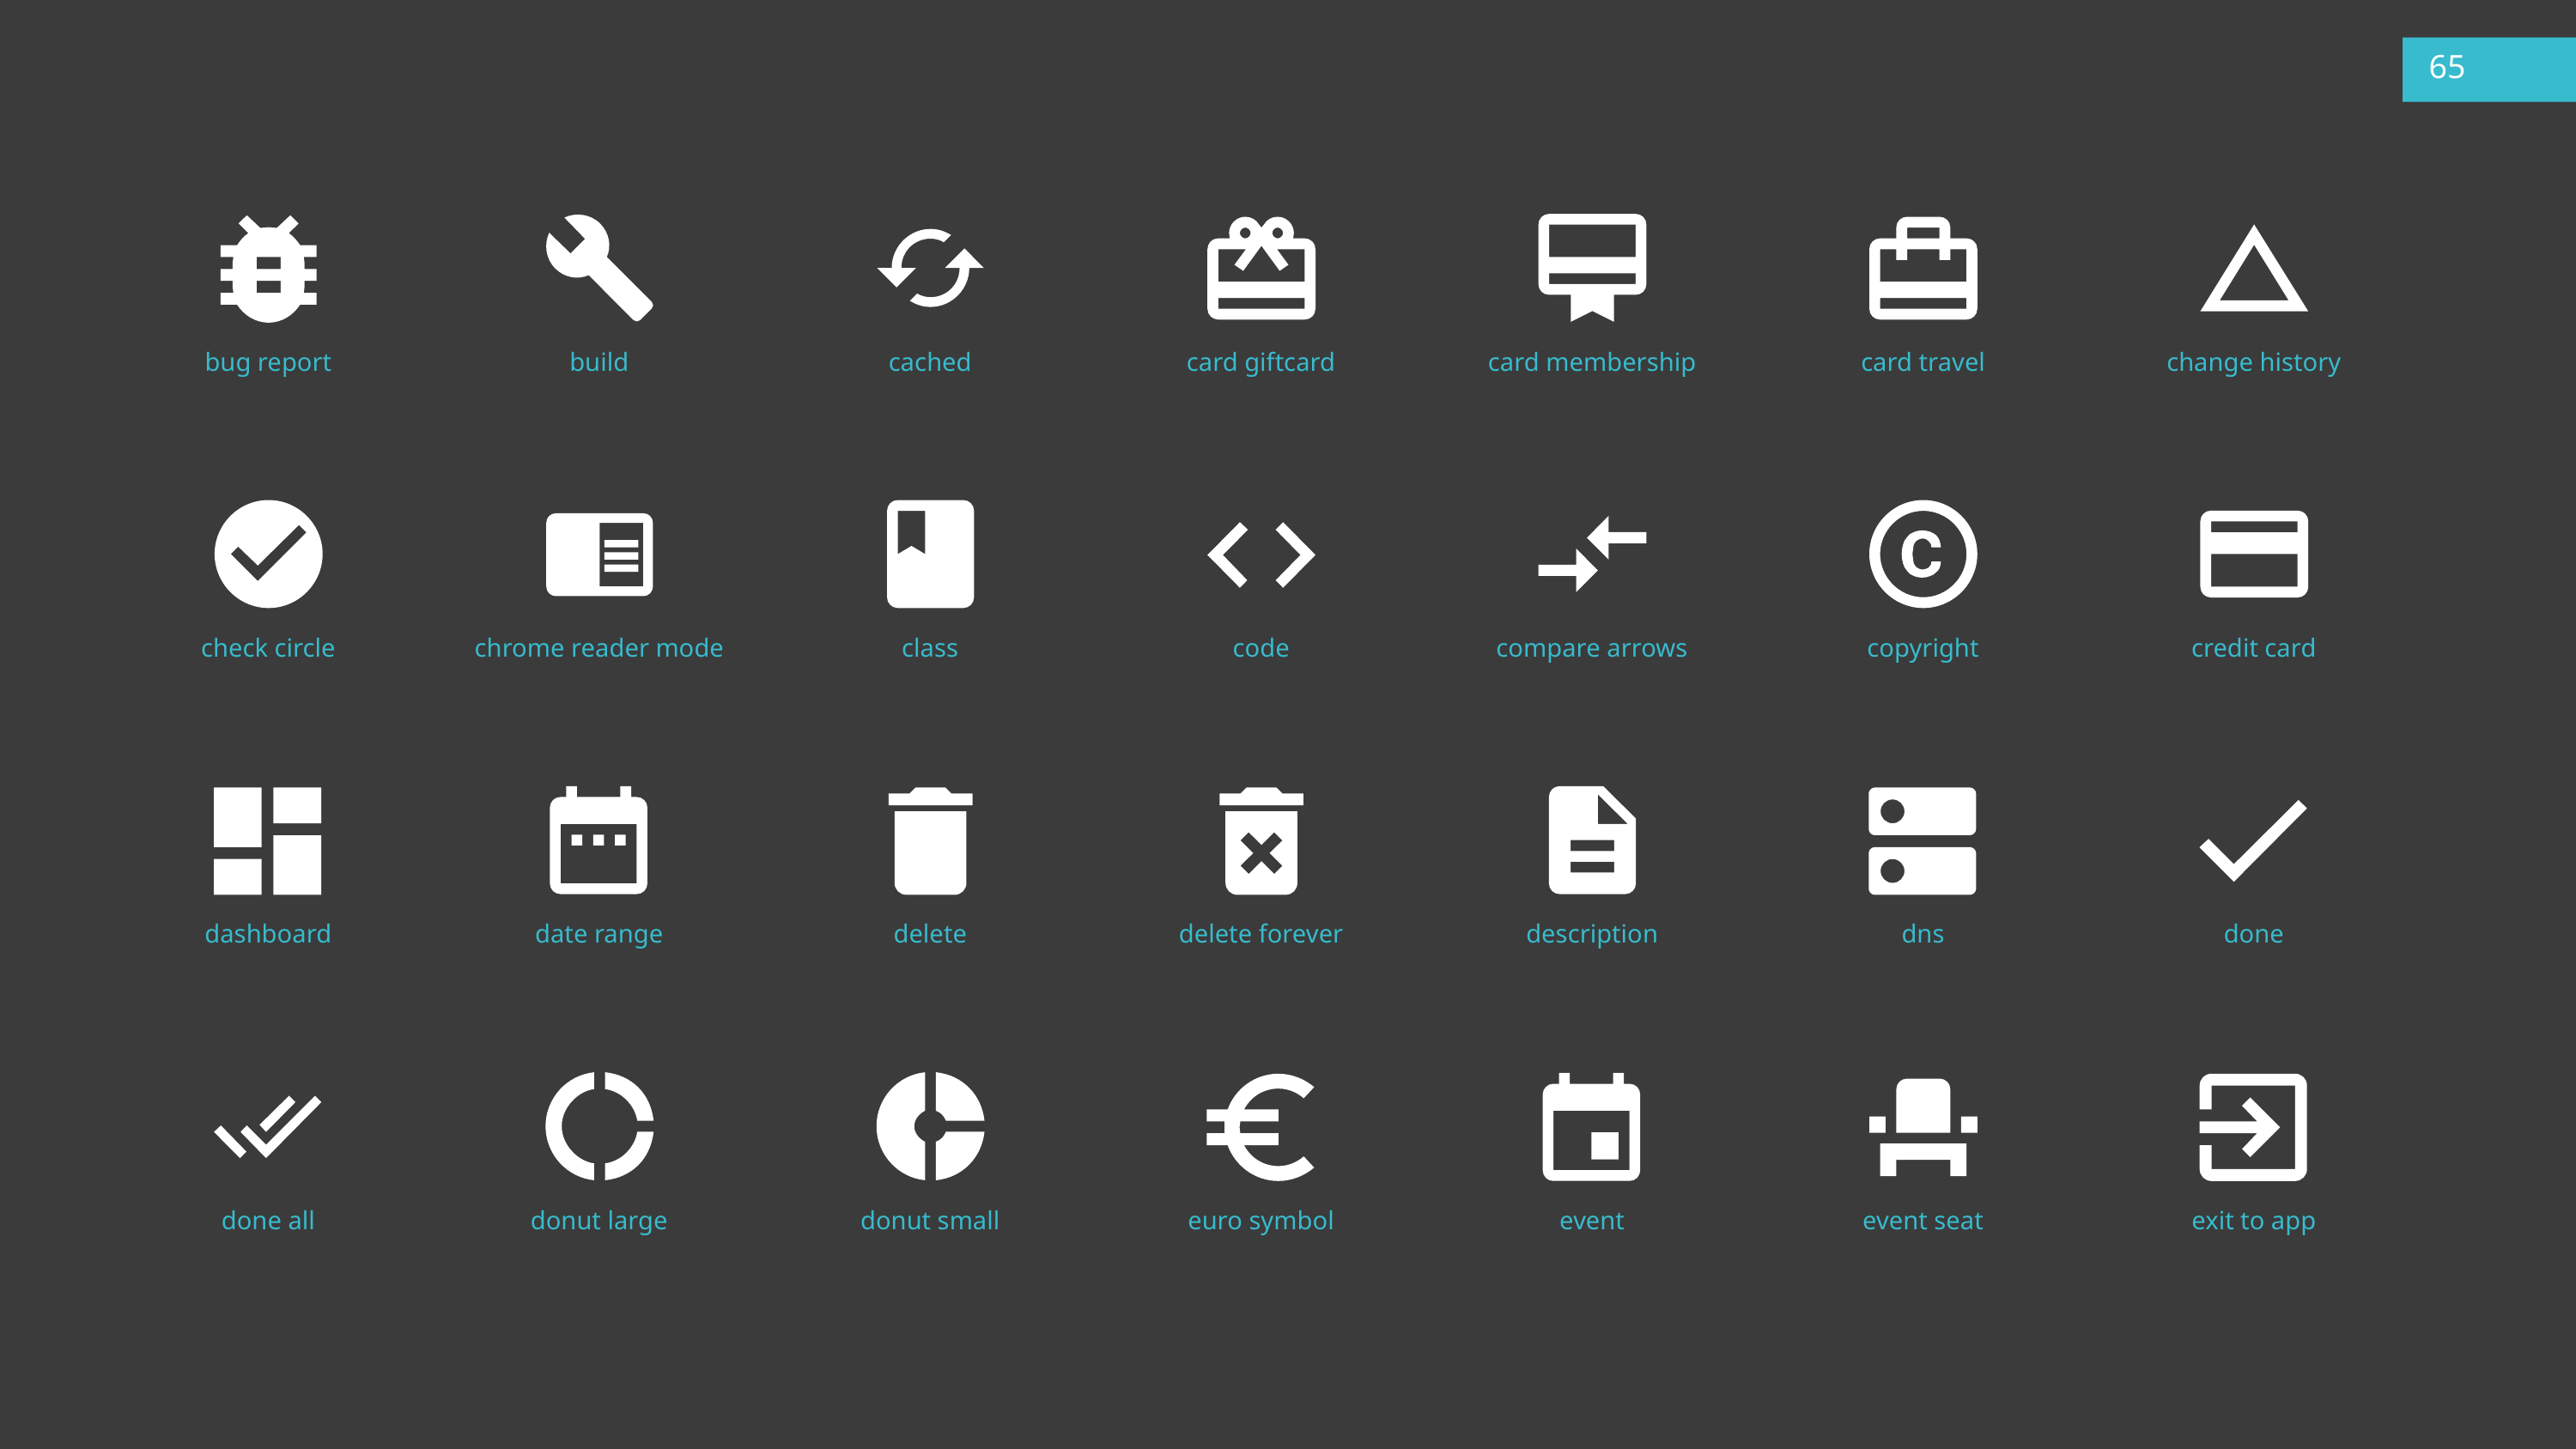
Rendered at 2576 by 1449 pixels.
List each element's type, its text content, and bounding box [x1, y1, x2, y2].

text_box [1542, 1072, 1641, 1181]
text_box [935, 1131, 985, 1180]
text_box [888, 787, 973, 806]
text_box check circle [89, 626, 420, 669]
text_box [2199, 799, 2307, 882]
text_box [1275, 522, 1316, 588]
text_box exit to app [2075, 1197, 2433, 1241]
text_box done all [89, 1197, 420, 1241]
text_box [546, 214, 653, 322]
text_box done [2075, 912, 2433, 955]
text_box description [1413, 912, 1744, 955]
text_box build [420, 339, 750, 383]
text_box euro symbol [1082, 1197, 1413, 1241]
text_box delete [750, 912, 1082, 955]
text_box [935, 1072, 985, 1121]
text_box [273, 787, 322, 824]
text_box donut small [750, 1197, 1082, 1241]
text_box [1869, 500, 1978, 609]
text_box [214, 858, 262, 895]
text_box [214, 500, 323, 609]
text_box [1880, 1143, 1967, 1177]
text_box event seat [1744, 1197, 2075, 1241]
text_box [909, 248, 984, 307]
text_box [2200, 510, 2309, 598]
text_box [1868, 787, 1977, 835]
text_box [273, 835, 322, 895]
text_box [1219, 787, 1303, 806]
text_box card giftcard [1082, 339, 1413, 383]
text_box chrome reader mode [420, 626, 750, 669]
text_box dns [1744, 912, 2075, 955]
text_box [550, 785, 647, 894]
text_box [2200, 224, 2309, 312]
text_box [605, 1131, 654, 1180]
text_box cached [750, 339, 1082, 383]
text_box bug report [89, 339, 420, 383]
text_box [1548, 785, 1637, 894]
text_box [214, 1125, 246, 1159]
text_box [545, 1072, 594, 1180]
text_box copyright [1744, 626, 2075, 669]
text_box [1207, 522, 1249, 588]
text_box [1868, 846, 1977, 895]
text_box [887, 500, 975, 609]
text_box [1896, 1078, 1951, 1133]
text_box class [750, 626, 1082, 669]
text_box [894, 811, 967, 895]
text_box [1869, 216, 1978, 320]
text_box [1869, 1116, 1886, 1133]
text_box [1225, 811, 1297, 895]
text_box [220, 215, 317, 323]
text_box [546, 512, 653, 597]
text_box [1206, 1073, 1315, 1181]
text_box change history [2075, 339, 2433, 383]
slide_number 65 [2415, 35, 2502, 100]
text_box [877, 228, 951, 288]
text_box dashboard [89, 912, 420, 955]
text_box [1960, 1116, 1978, 1133]
text_box [1207, 216, 1316, 320]
text_box date range [420, 912, 750, 955]
text_box card travel [1744, 339, 2075, 383]
text_box [1587, 516, 1647, 560]
text_box donut large [420, 1197, 750, 1241]
text_box compare arrows [1413, 626, 1744, 669]
text_box event [1413, 1197, 1744, 1241]
text_box [1538, 214, 1647, 322]
text_box [876, 1072, 926, 1180]
text_box [605, 1072, 654, 1121]
text_box [2199, 1073, 2307, 1181]
text_box [240, 1095, 322, 1159]
text_box credit card [2075, 626, 2433, 669]
text_box delete forever [1082, 912, 1413, 955]
text_box card membership [1413, 339, 1744, 383]
text_box code [1082, 626, 1413, 669]
text_box [1538, 548, 1598, 592]
text_box [214, 787, 262, 847]
